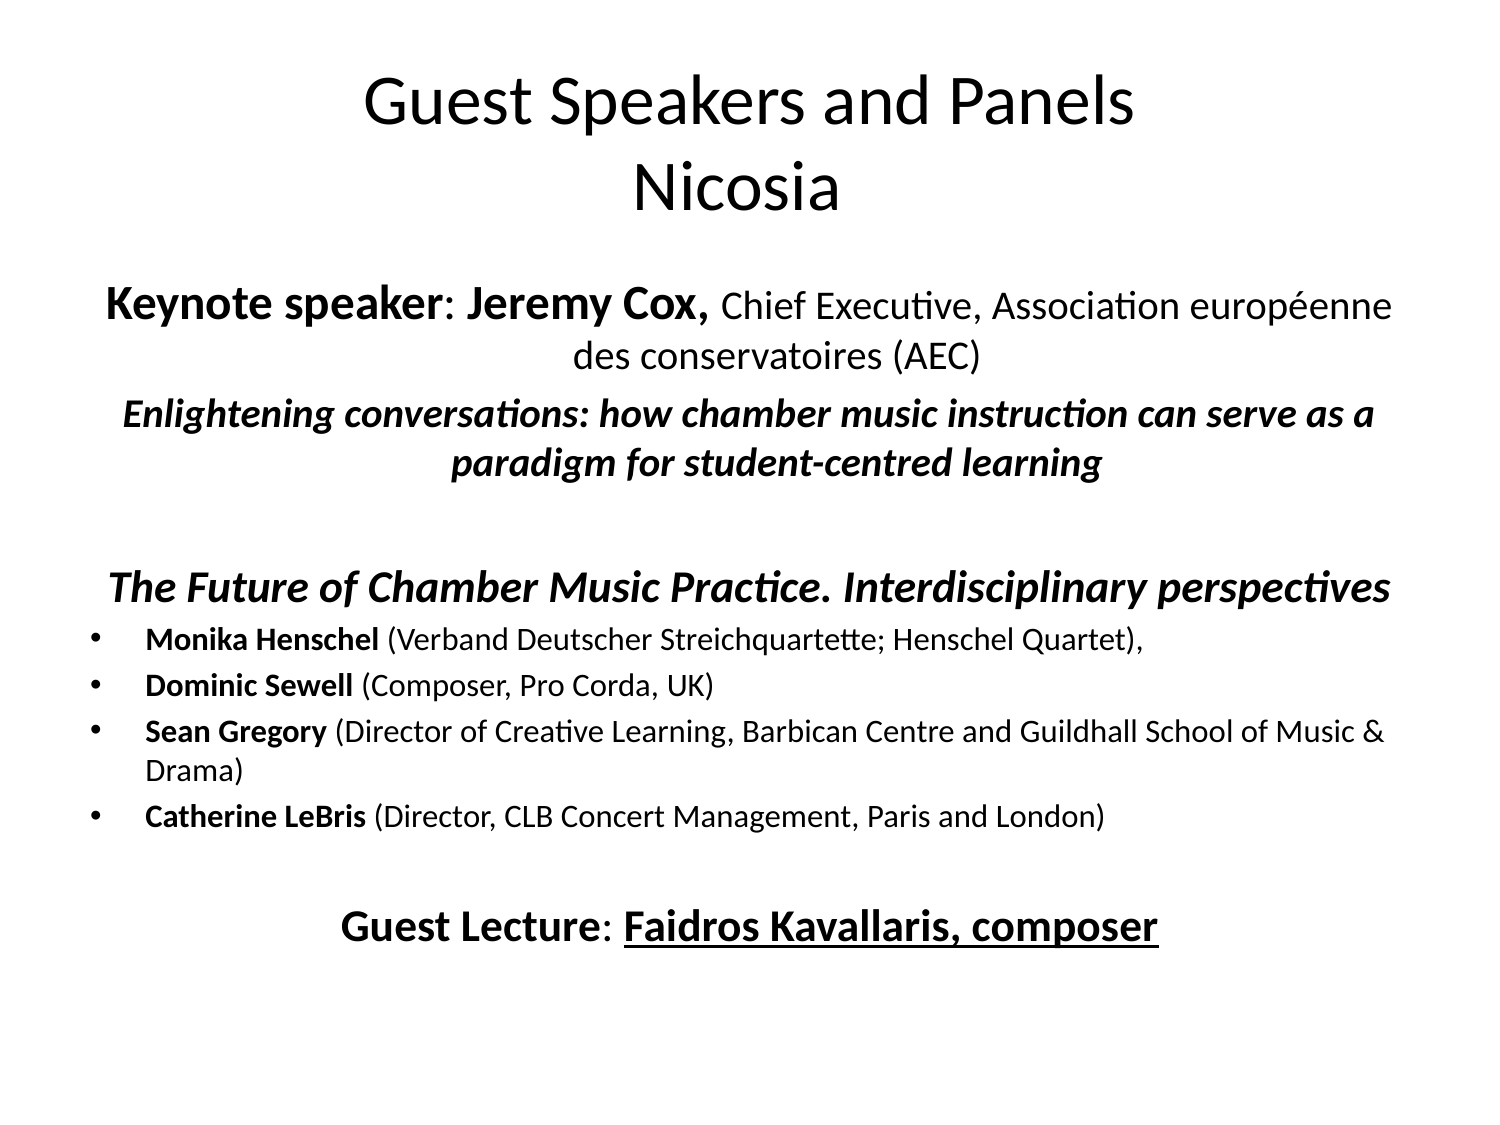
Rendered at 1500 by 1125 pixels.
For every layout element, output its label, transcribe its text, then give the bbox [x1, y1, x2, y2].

list Keynote speaker: Jeremy Cox, Chief Executive, Association européenne des conservatoires (AEC) Enlightening conversations: how chamber music instruction can serve as a paradigm for student-centred learning The Future of Chamber Music Practice. Interdisciplinary perspectives Monika Henschel (Verband Deutscher Streichquartette; Henschel Quartet), Dominic Sewell (Composer, Pro Corda, UK) Sean Gregory (Director of Creative Learning, Barbican Centre and Guildhall School of Music & Drama) Catherine LeBris (Director, CLB Concert Management, Paris and London) Guest Lecture: Faidros Kavallaris, composer [75, 262, 1425, 1005]
title Guest Speakers and Panels Nicosia [75, 45, 1425, 233]
